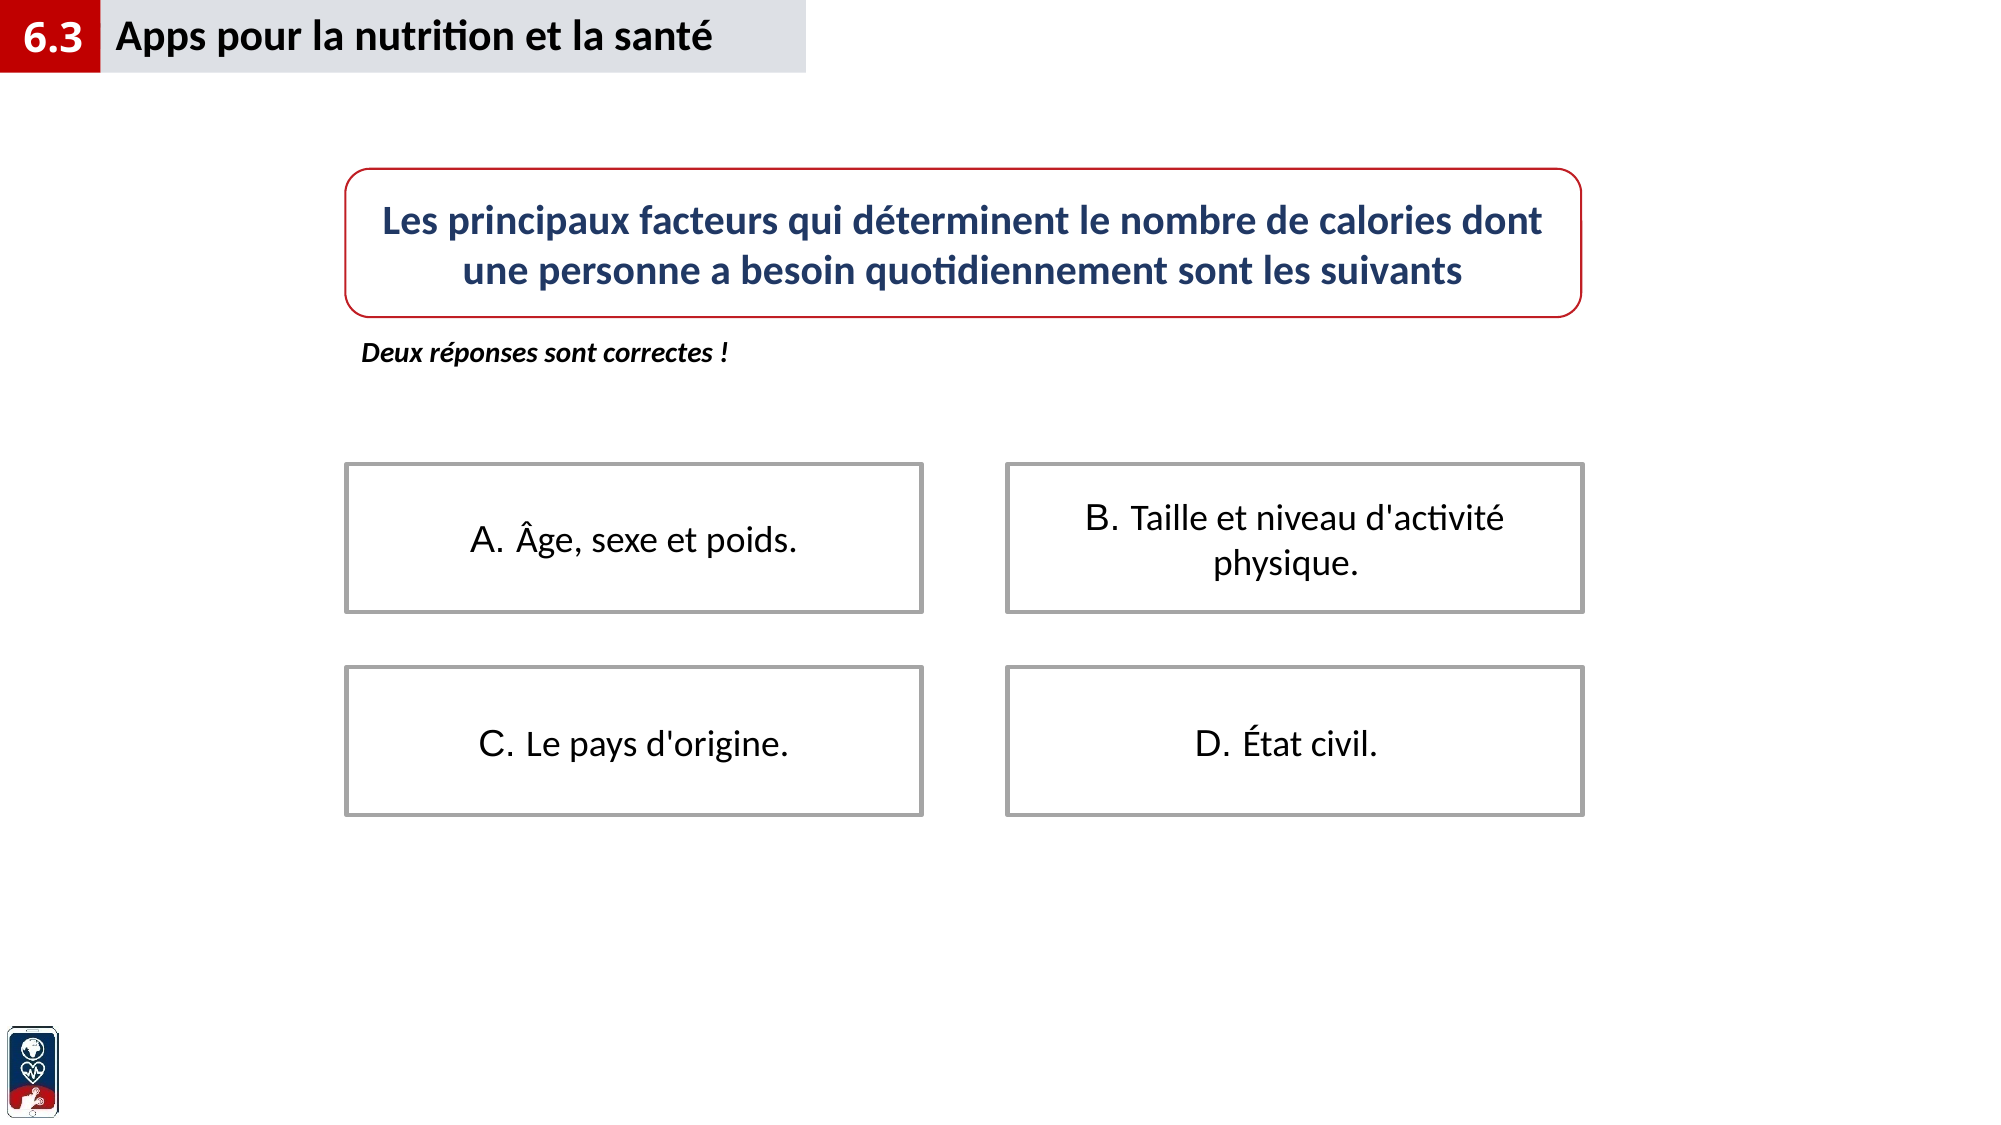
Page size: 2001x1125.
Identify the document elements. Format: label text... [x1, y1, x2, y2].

text_box B. Taille et niveau d'activité physique. [1005, 462, 1585, 614]
text_box A. Âge, sexe et poids. [344, 462, 924, 614]
text_box C. Le pays d'origine. [344, 665, 924, 817]
picture [7, 1026, 59, 1118]
text_box D. État civil. [1005, 665, 1585, 817]
text_box Les principaux facteurs qui déterminent le nombre de calories dont une personne a besoin quotidiennement sont les suivants [345, 168, 1582, 318]
text_box Apps pour la nutrition et la santé [100, 0, 806, 73]
text_box [0, 0, 100, 73]
text_box Deux réponses sont correctes ! [346, 325, 876, 376]
text_box 6.3 [8, 10, 101, 62]
